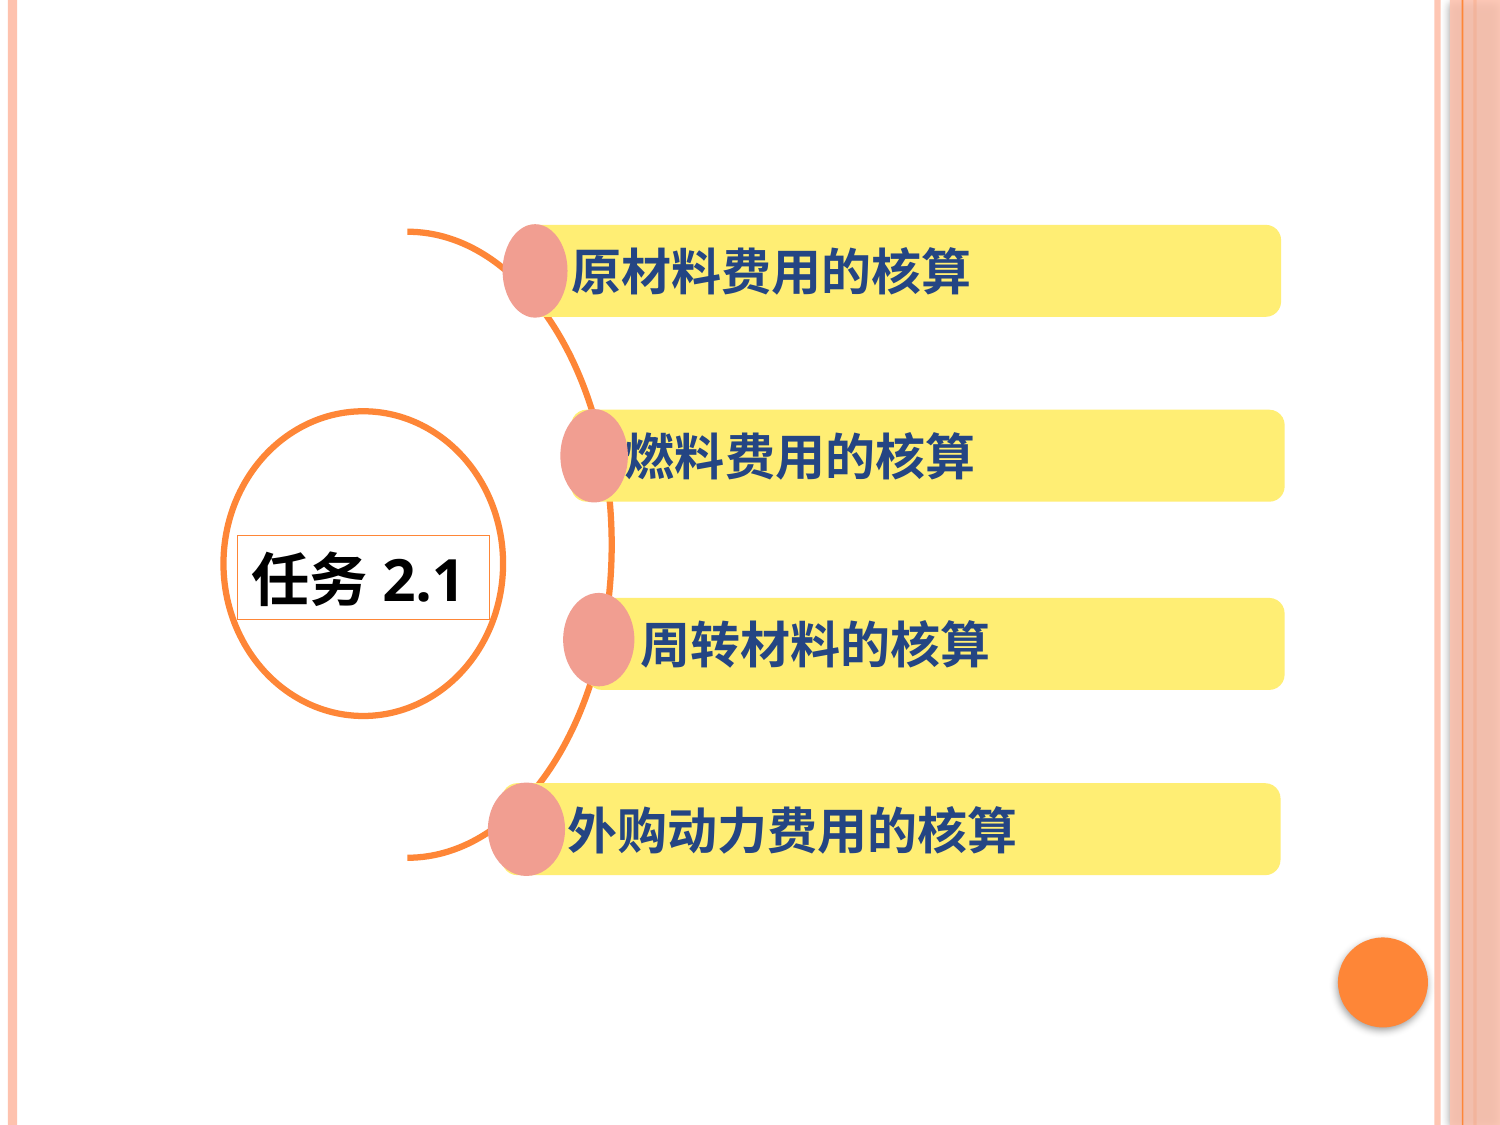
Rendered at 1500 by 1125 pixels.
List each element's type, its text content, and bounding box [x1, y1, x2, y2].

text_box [487, 782, 1282, 877]
text_box [407, 229, 614, 860]
text_box [561, 590, 637, 689]
text_box 任务2.1 [237, 535, 490, 620]
text_box [221, 409, 506, 719]
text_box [502, 223, 1282, 319]
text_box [559, 408, 1286, 504]
text_box 周转材料的核算 [591, 595, 1287, 693]
